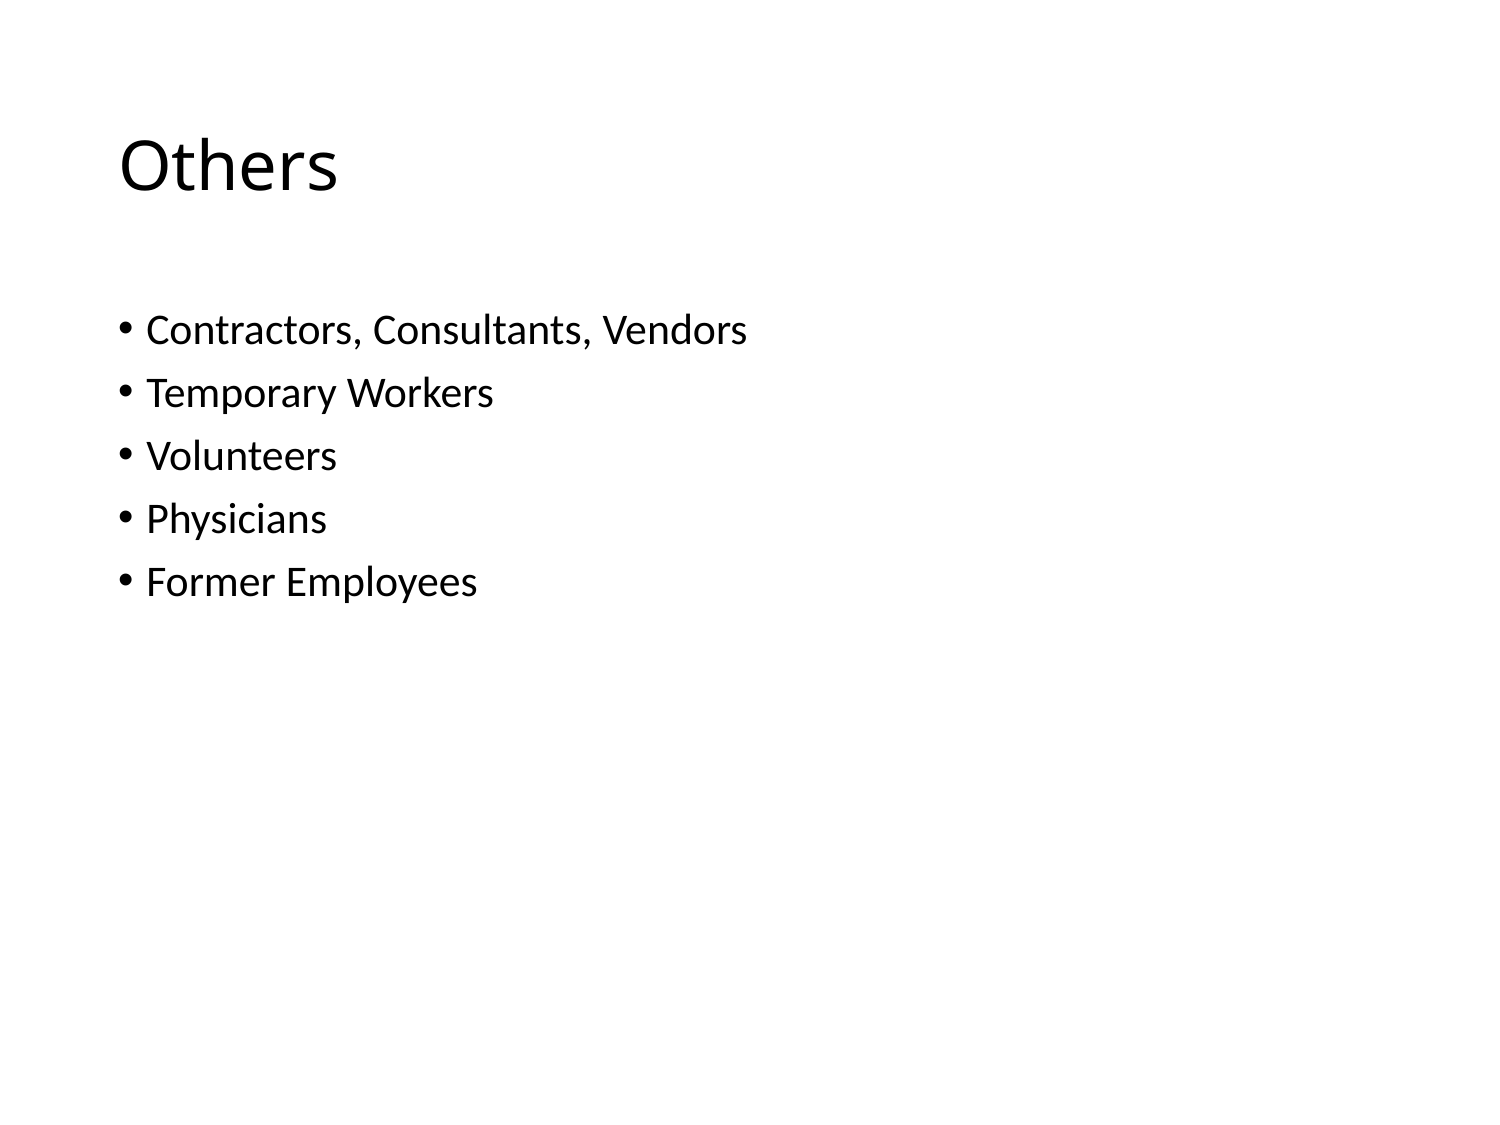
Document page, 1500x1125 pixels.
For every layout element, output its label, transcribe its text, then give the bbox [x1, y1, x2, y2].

list Contractors, Consultants, Vendors Temporary Workers Volunteers Physicians Former Employees [103, 299, 1397, 1014]
title Others [103, 59, 1397, 278]
